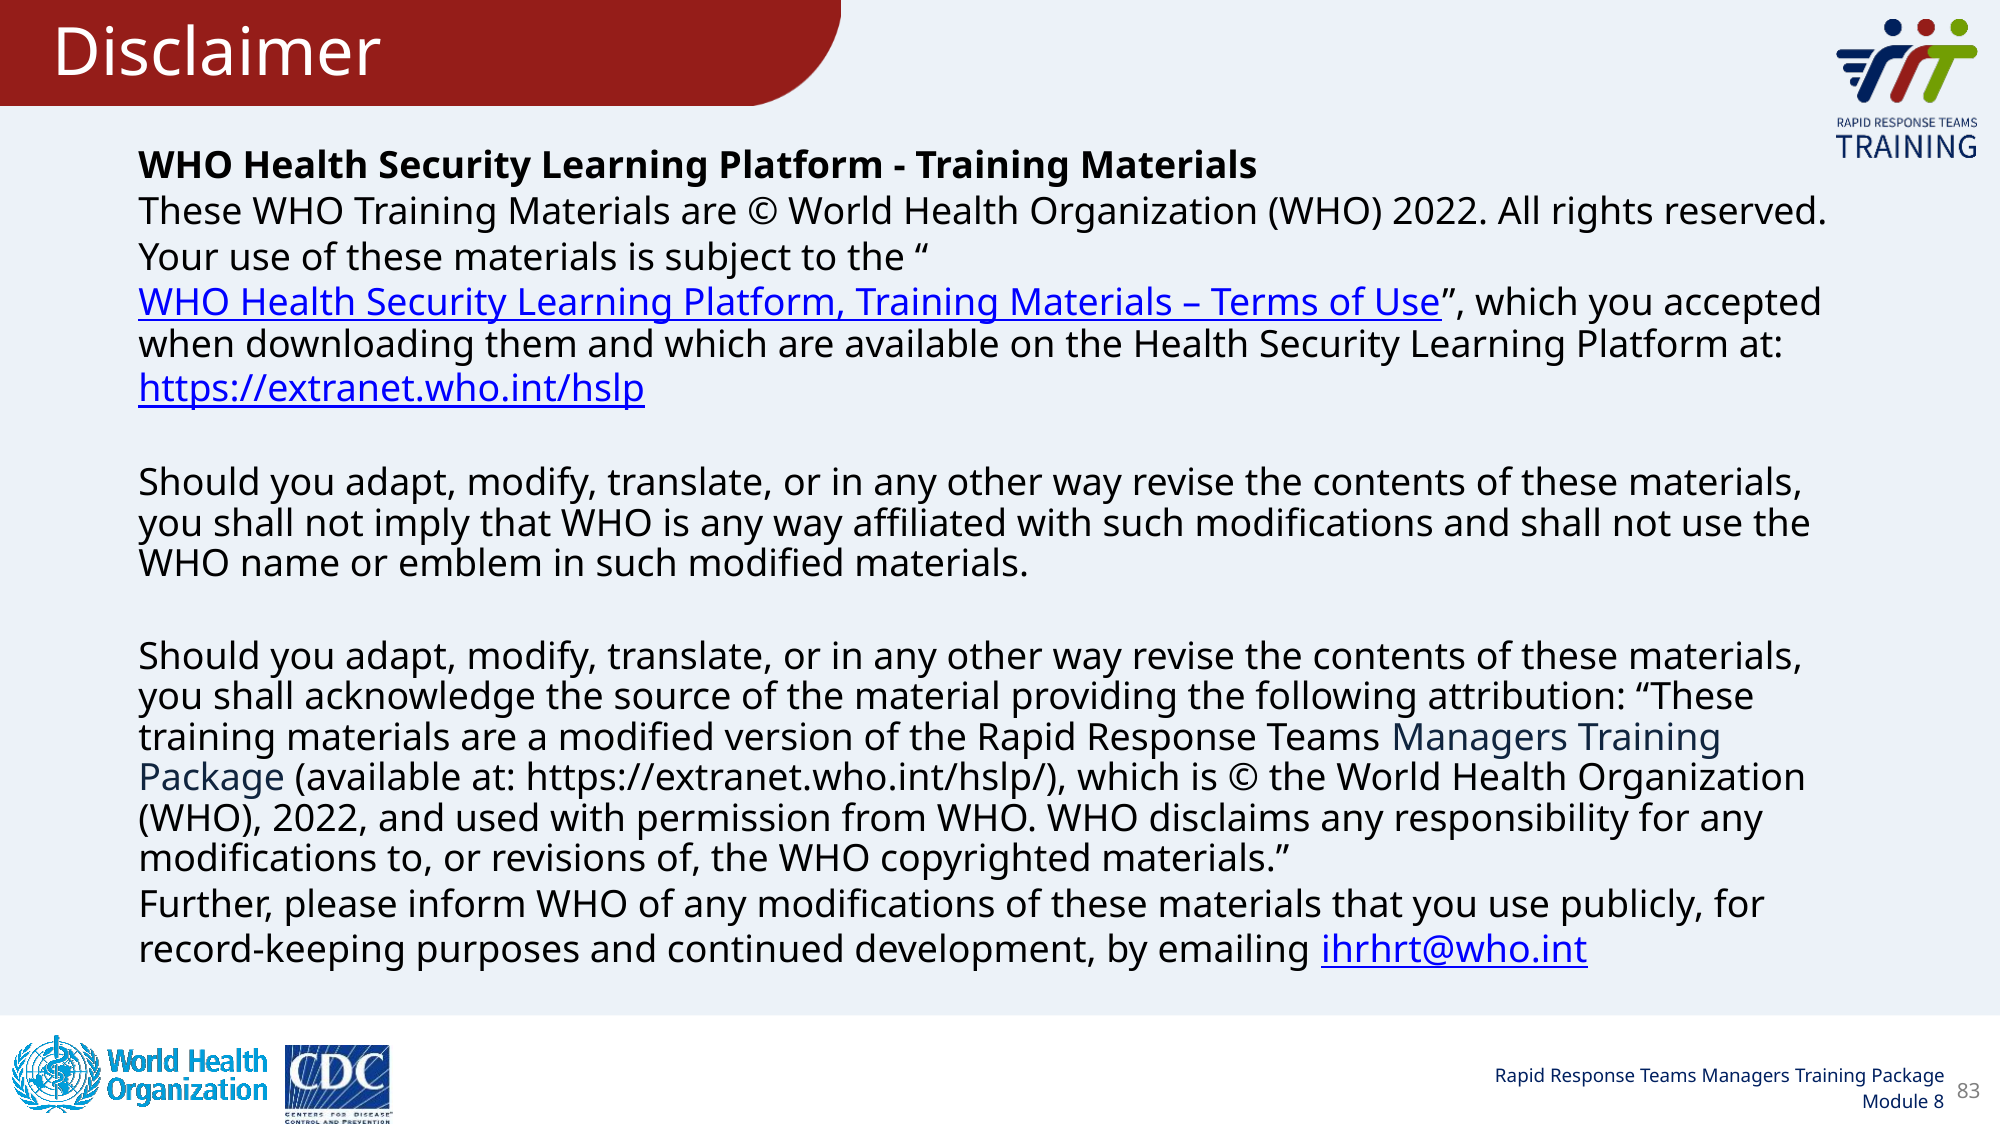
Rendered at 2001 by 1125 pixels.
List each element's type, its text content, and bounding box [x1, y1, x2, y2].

picture [34, 1058, 41, 1077]
picture [12, 1084, 46, 1113]
picture [38, 1044, 53, 1052]
picture [50, 1109, 62, 1113]
slide_number 83 [1937, 1070, 2000, 1124]
picture [36, 1035, 267, 1113]
picture [46, 1056, 54, 1061]
picture [43, 1088, 54, 1094]
picture [12, 1035, 53, 1067]
picture [28, 1054, 36, 1077]
picture [0, 0, 841, 106]
list WHO Health Security Learning Platform - Training Materials​ These WHO Training Materials are © World Health Organization (WHO) 2022. All rights reserved.​ Your use of these materials is subject to the “WHO Health Security Learning Platform, Training Materials – Terms of Use”, which you accepted when downloading them and which are available on the Health Security Learning Platform at: https://extranet.who.int/hslp ​ ​ Should you adapt, modify, translate, or in any other way revise the contents of these materials, you shall not imply that WHO is any way affiliated with such modifications and shall not use the WHO name or emblem in such modified materials. ​ ​ Should you adapt, modify, translate, or in any other way revise the contents of these materials, you shall acknowledge the source of the material providing the following attribution: “These training materials are a modified version of the Rapid Response Teams Managers Training Package (available at: https://extranet.who.int/hslp/), which is © the World Health Organization (WHO), 2022, and used with permission from WHO. WHO disclaims any responsibility for any modifications to, or revisions of, the WHO copyrighted materials.” ​ Further, please inform WHO of any modifications of these materials that you use publicly, for record-keeping purposes and continued development, by emailing ihrhrt@who.int​ [130, 137, 1846, 993]
picture [1835, 19, 1978, 167]
picture [38, 1092, 54, 1100]
picture [285, 1045, 393, 1124]
